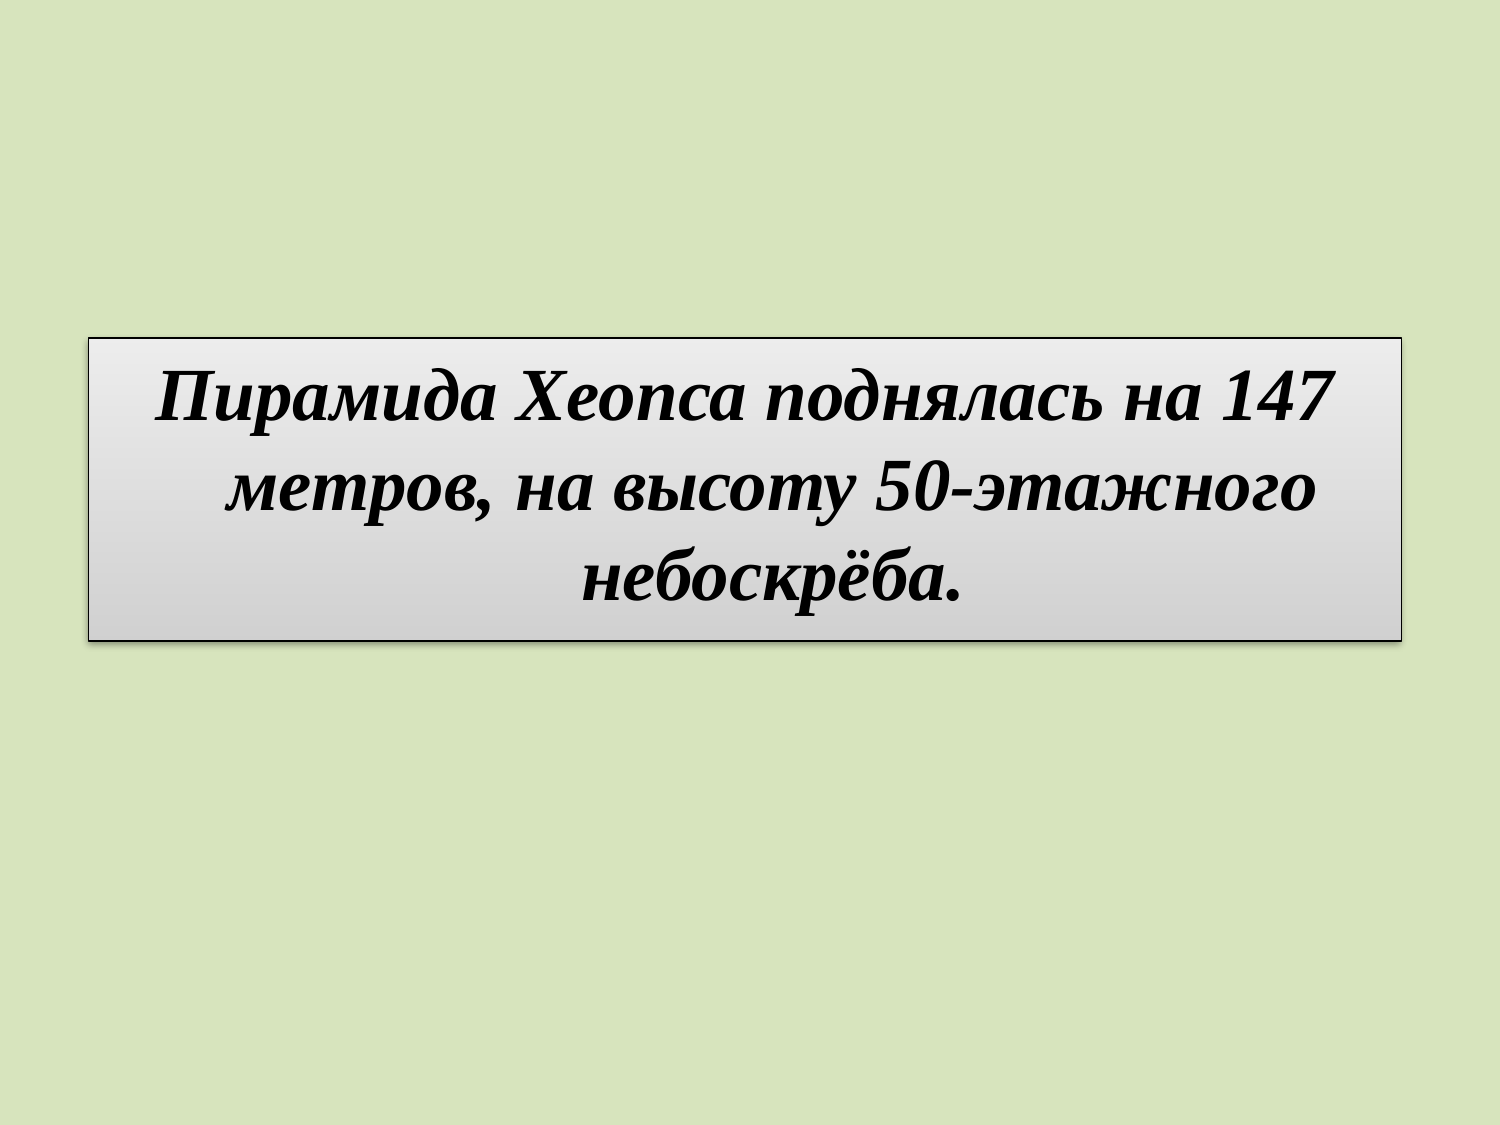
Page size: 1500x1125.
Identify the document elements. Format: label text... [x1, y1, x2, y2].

list Пирамида Хеопса поднялась на 147 метров, на высоту 50-этажного небоскрёба. [88, 337, 1402, 642]
